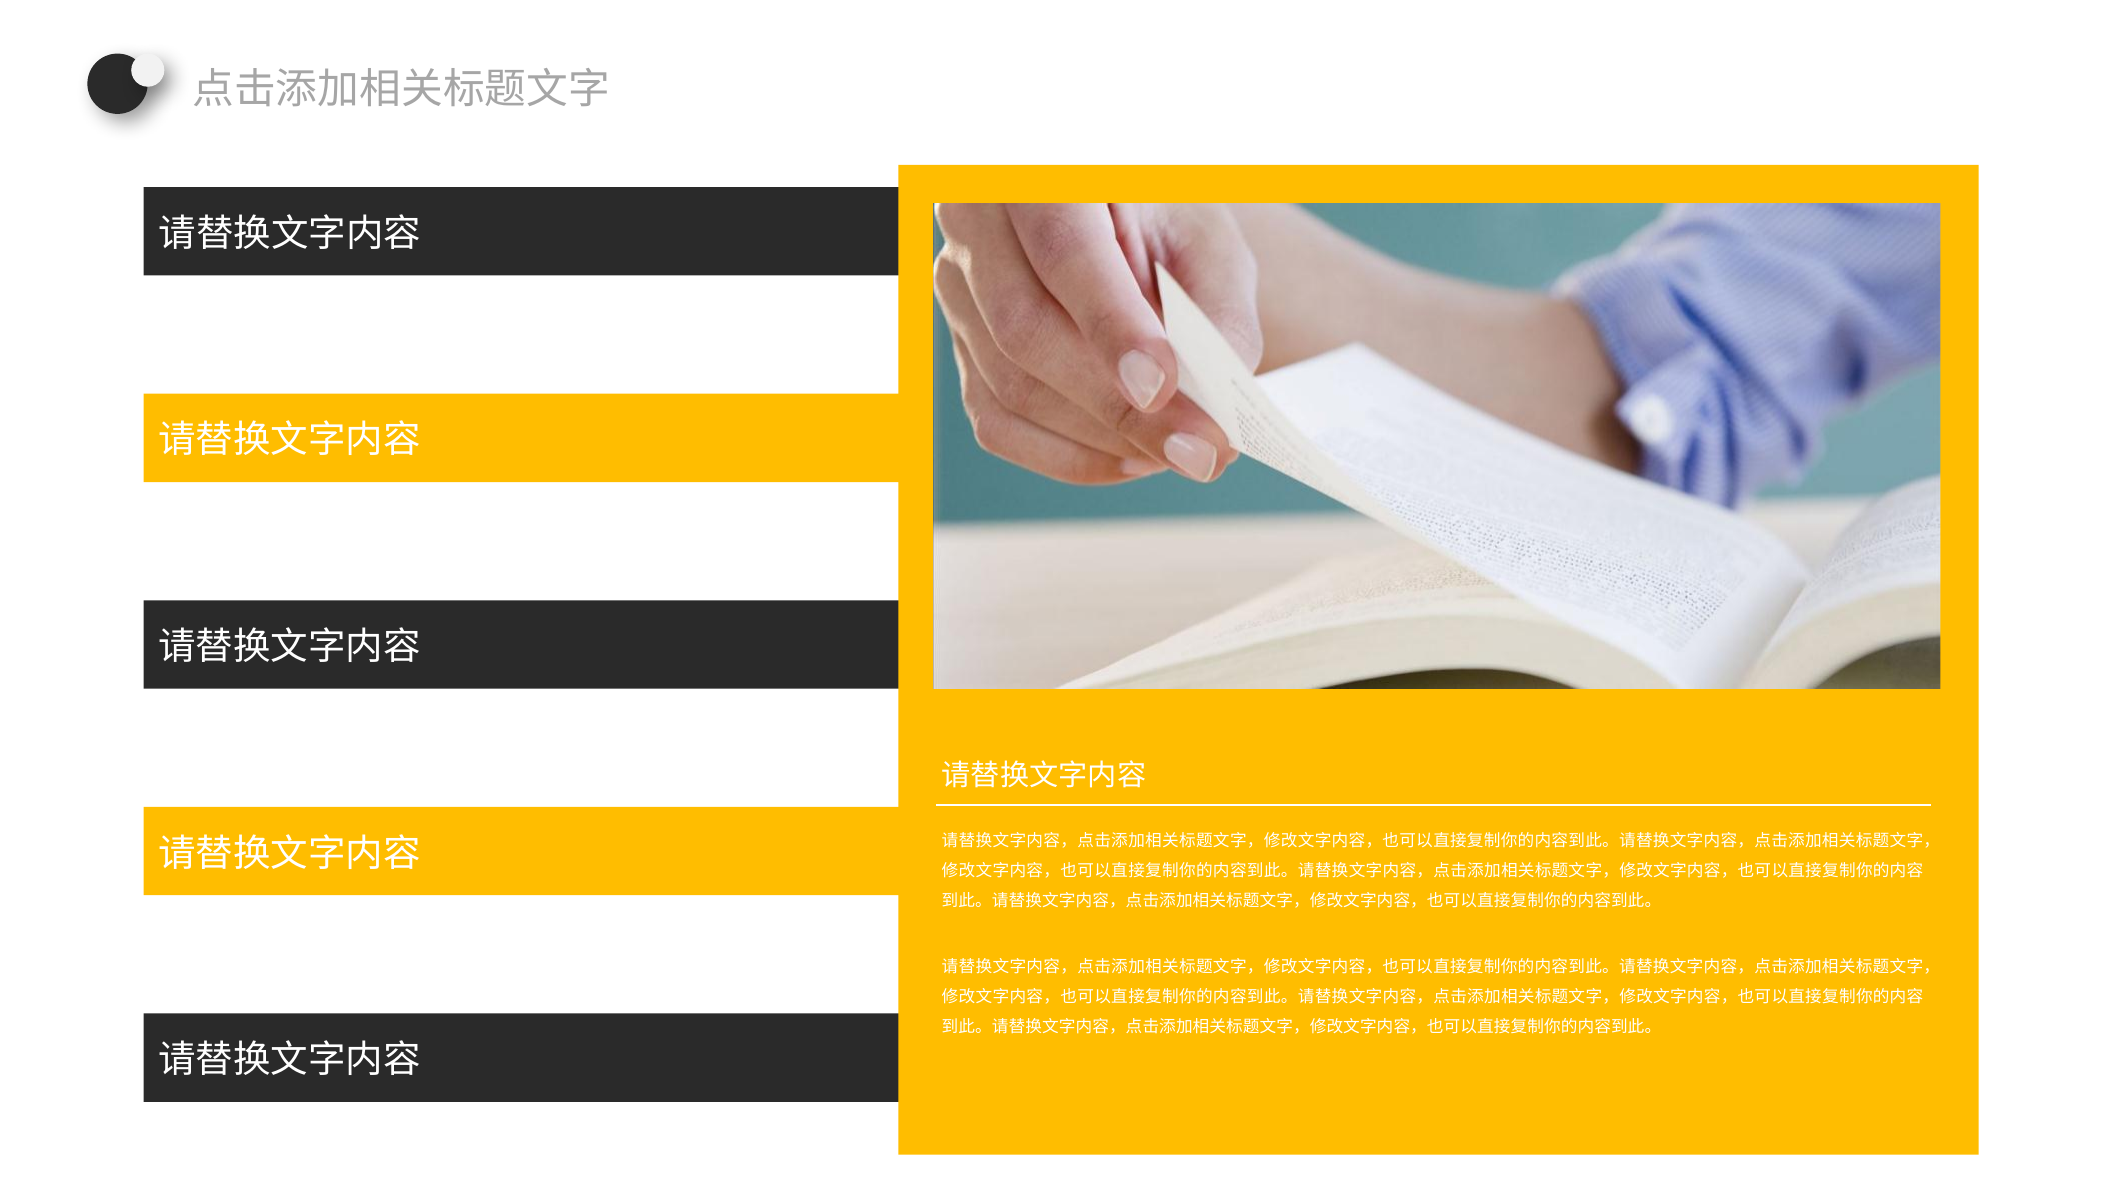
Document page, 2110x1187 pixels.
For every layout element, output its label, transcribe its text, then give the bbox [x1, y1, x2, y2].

text_box 请替换文字内容 [925, 748, 1231, 807]
text_box 点击添加相关标题文字 [176, 53, 680, 114]
text_box 请替换文字内容 [143, 186, 897, 276]
text_box 请替换文字内容 [143, 393, 897, 483]
text_box [130, 52, 166, 88]
text_box 请替换文字内容，点击添加相关标题文字，修改文字内容，也可以直接复制你的内容到此。请替换文字内容，点击添加相关标题文字，修改文字内容，也可以直接复制你的内容到此。请替换文字内容，点击添加相关标题文字，修改文字内容，也可以直接复制你的内容到此。请替换文字内容，点击添加相关标题文字，修改文字内容，也可以直接复制你的内容到此。 [925, 812, 1941, 916]
text_box [897, 164, 1980, 1156]
text_box [86, 52, 142, 115]
text_box 请替换文字内容 [143, 599, 897, 690]
text_box 请替换文字内容，点击添加相关标题文字，修改文字内容，也可以直接复制你的内容到此。请替换文字内容，点击添加相关标题文字，修改文字内容，也可以直接复制你的内容到此。请替换文字内容，点击添加相关标题文字，修改文字内容，也可以直接复制你的内容到此。请替换文字内容，点击添加相关标题文字，修改文字内容，也可以直接复制你的内容到此。 [925, 937, 1941, 1042]
text_box 请替换文字内容 [143, 1012, 897, 1103]
text_box [932, 202, 1942, 690]
text_box 请替换文字内容 [143, 806, 897, 896]
